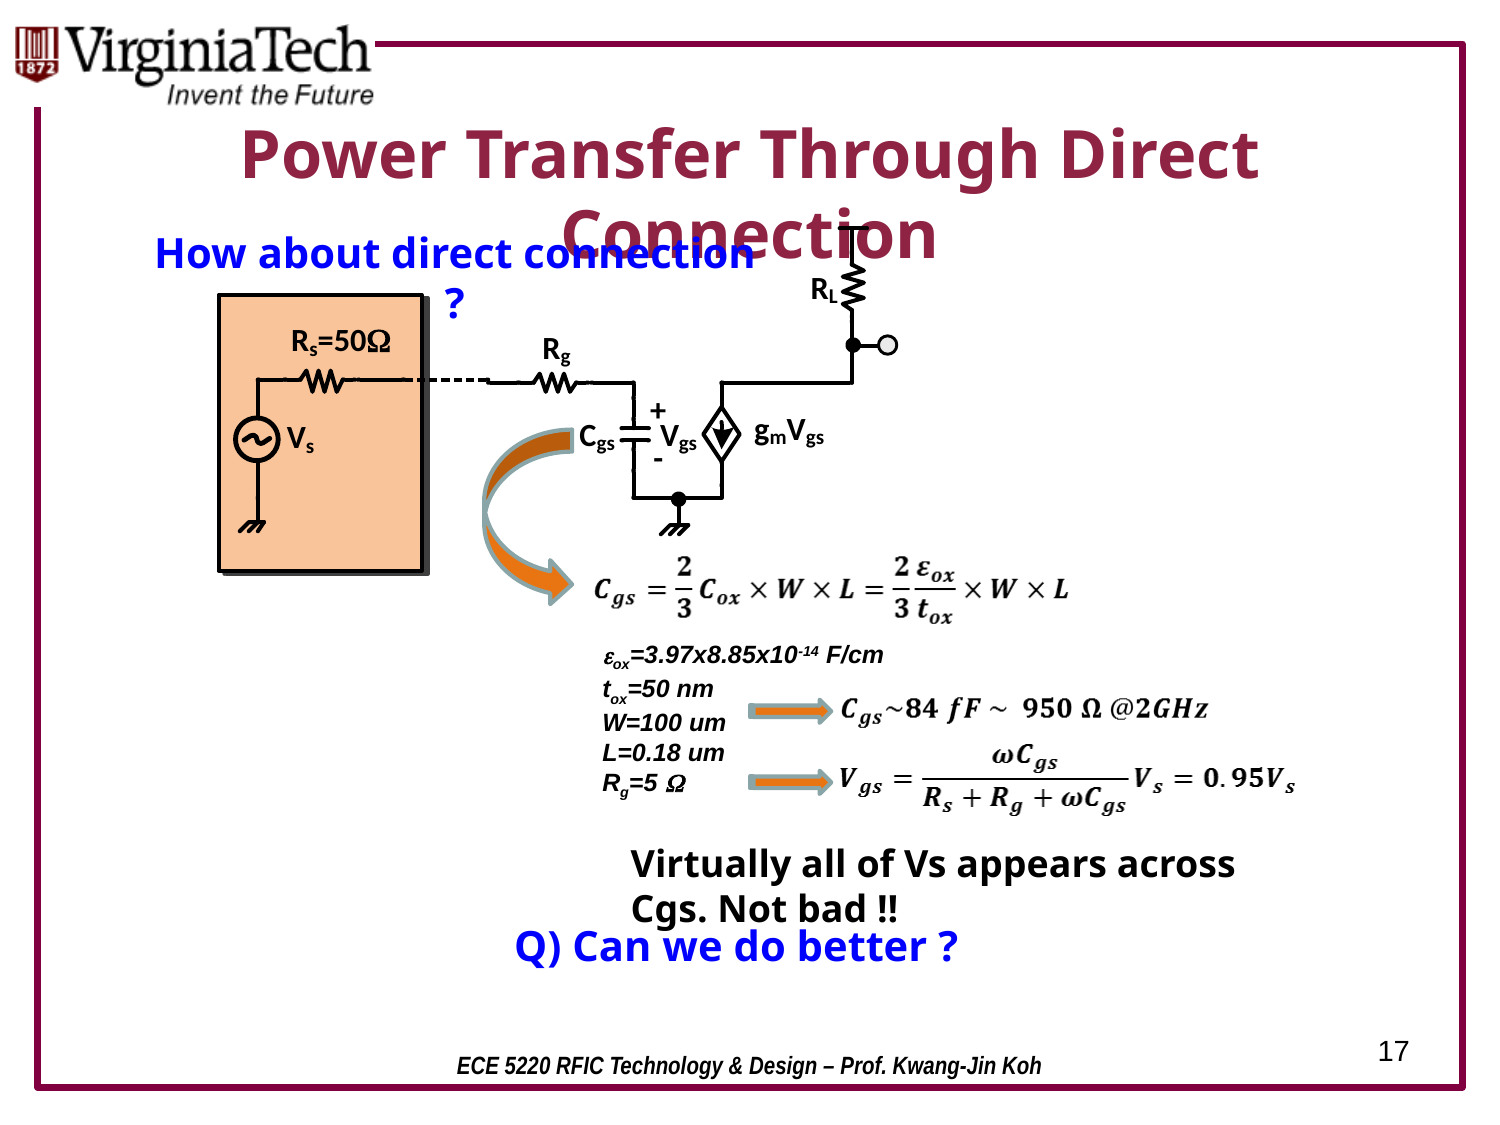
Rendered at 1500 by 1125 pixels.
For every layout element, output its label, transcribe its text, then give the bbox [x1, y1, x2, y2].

picture [15, 24, 375, 107]
slide_number 17 [1074, 1024, 1425, 1103]
title Power Transfer Through Direct Connection [75, 104, 1425, 213]
text_box [824, 731, 1350, 825]
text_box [212, 221, 903, 582]
text_box [512, 543, 1150, 632]
text_box Virtually all of Vs appears across Cgs. Not bad !! [615, 832, 1325, 937]
text_box [748, 697, 825, 725]
text_box Q) Can we do better ? [362, 912, 1111, 978]
text_box eox=3.97x8.85x10-14 F/cm tox=50 nm W=100 um L=0.18 um Rg=5 W [587, 631, 953, 809]
text_box How about direct connection ? [137, 218, 773, 334]
text_box [748, 768, 824, 796]
text_box [825, 681, 1250, 731]
